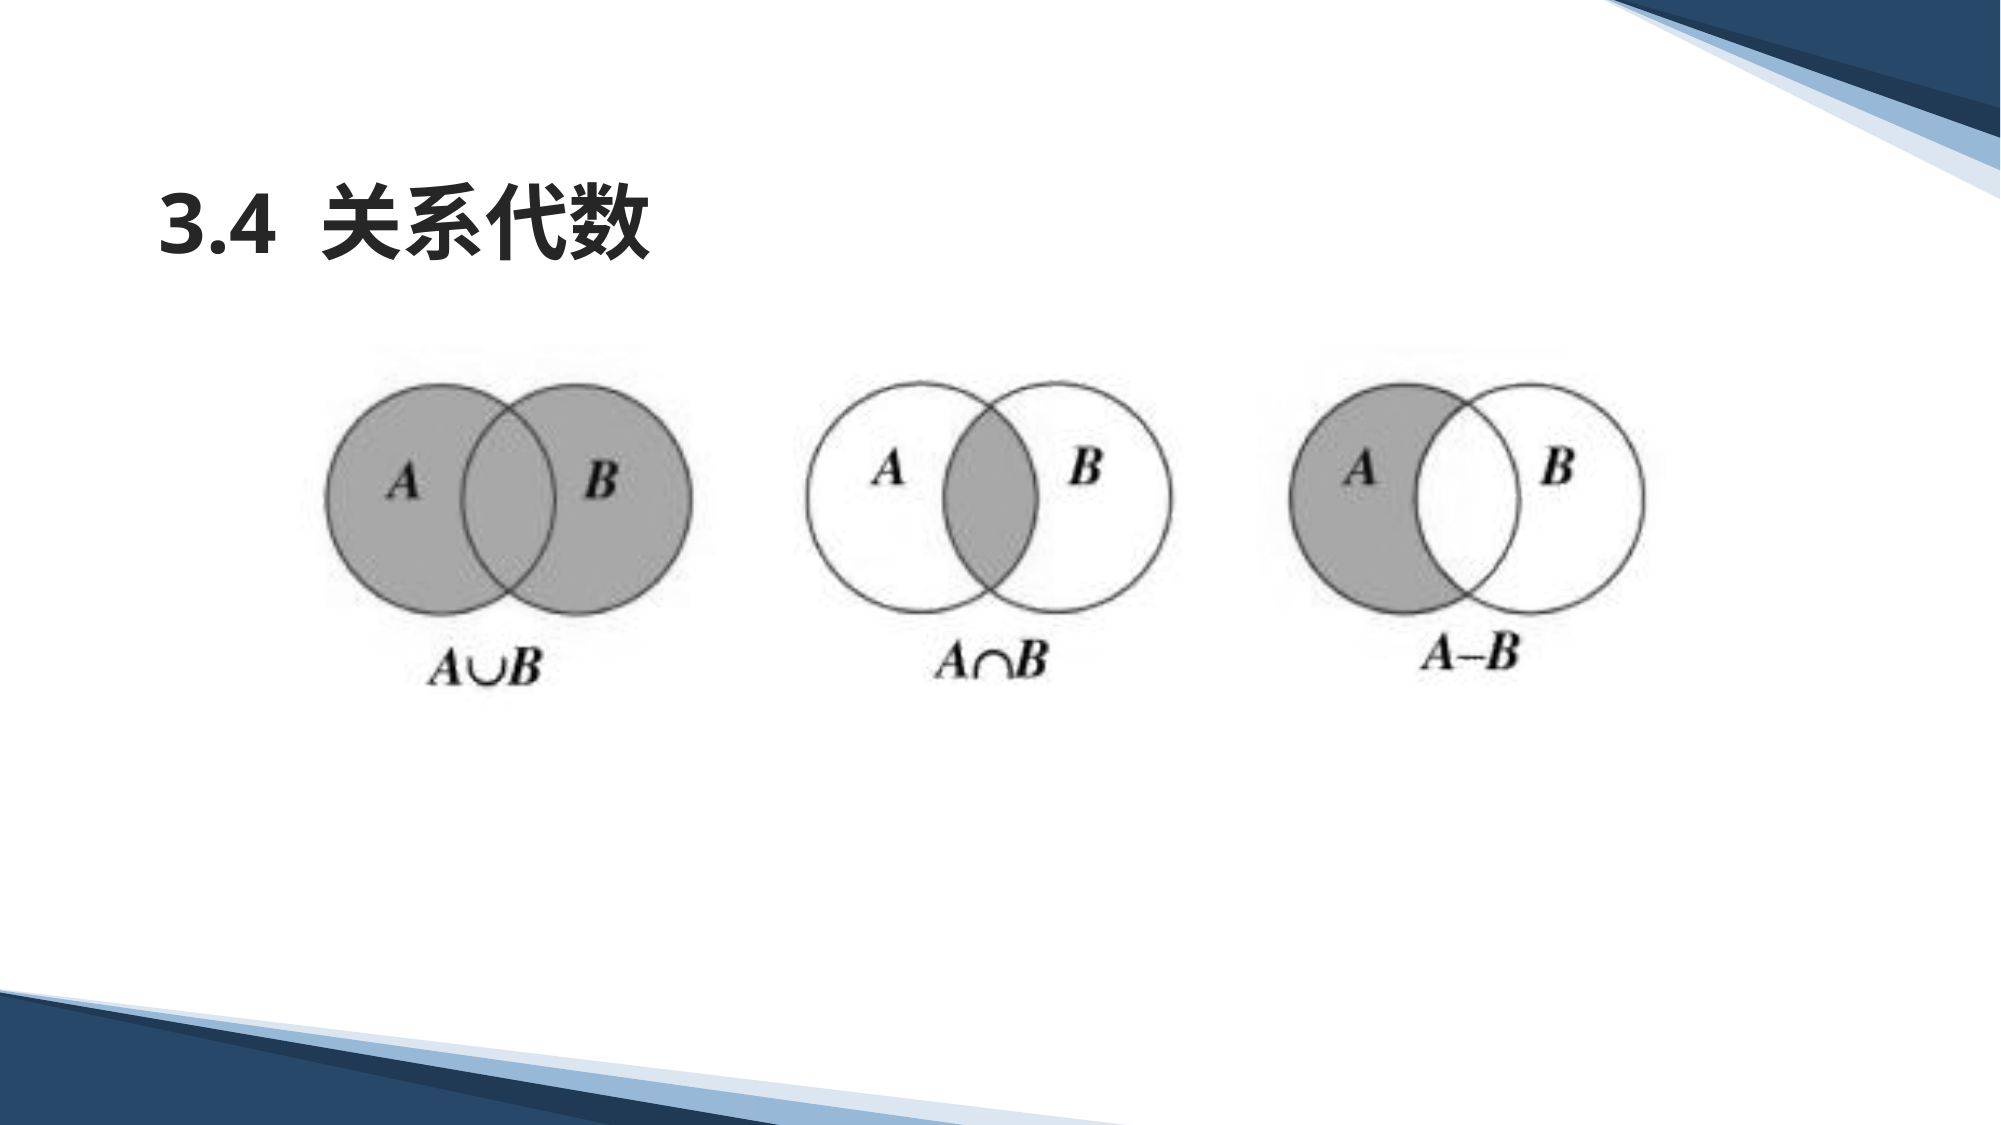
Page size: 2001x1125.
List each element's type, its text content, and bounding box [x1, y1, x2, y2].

title 3.4 关系代数 [143, 54, 1857, 280]
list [276, 323, 1724, 706]
